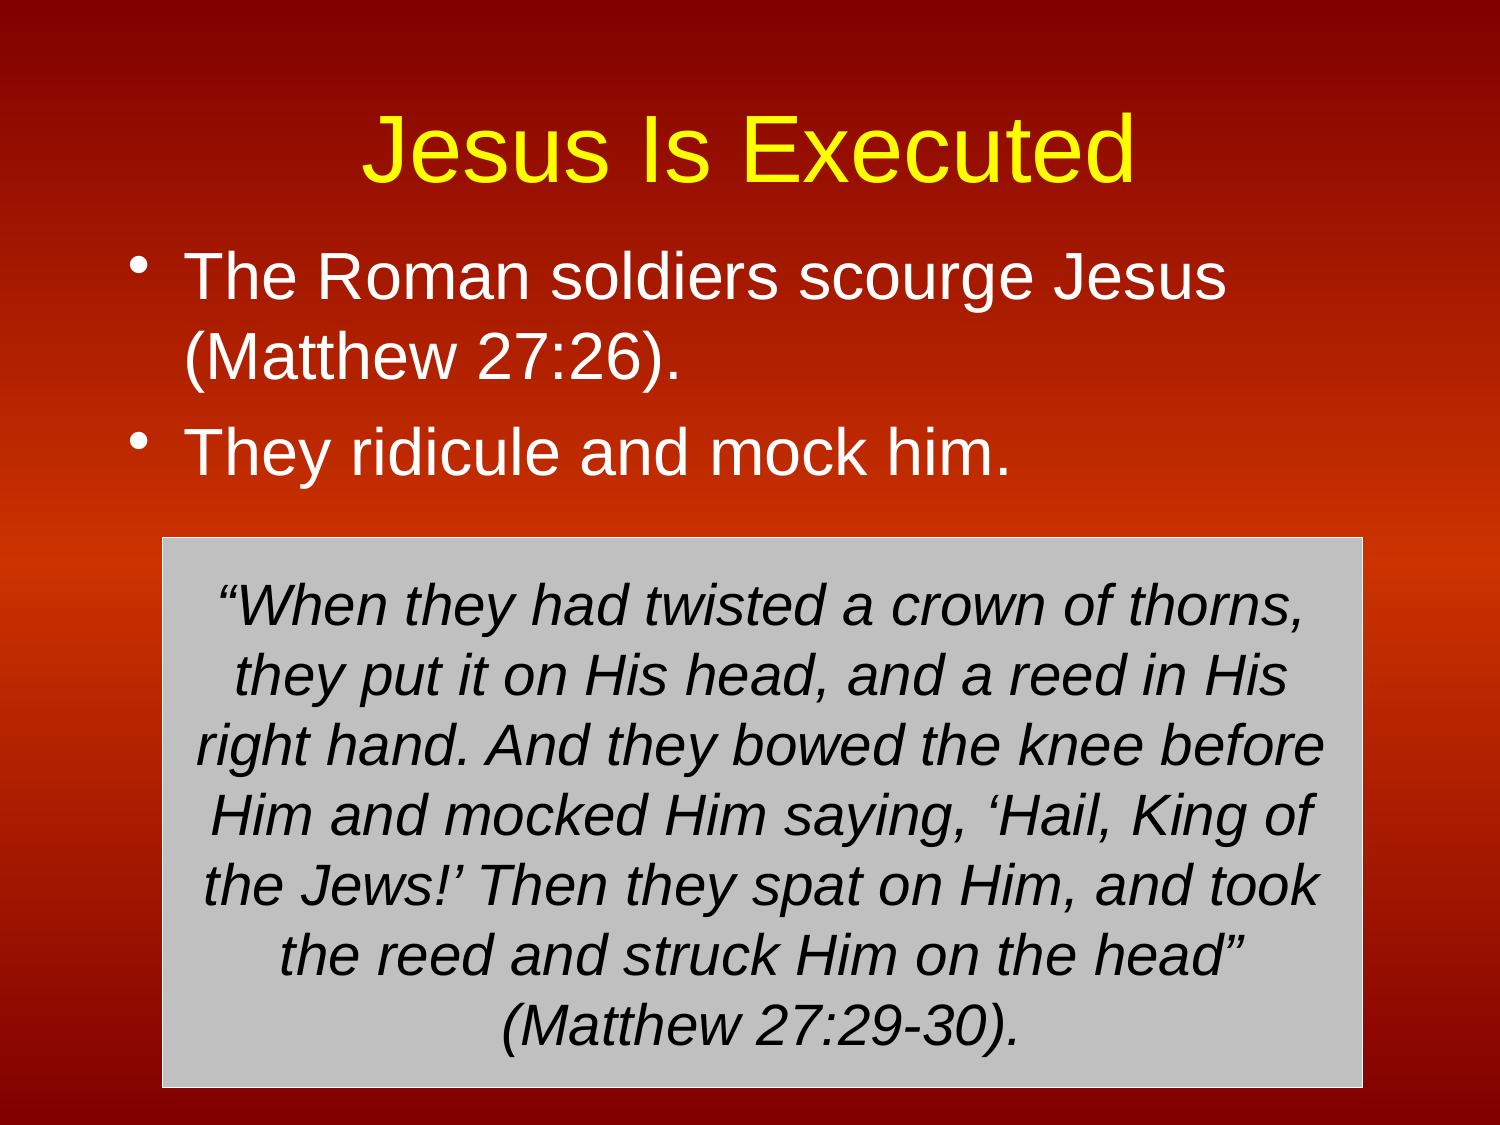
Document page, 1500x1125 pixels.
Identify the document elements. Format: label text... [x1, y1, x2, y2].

list The Roman soldiers scourge Jesus (Matthew 27:26). They ridicule and mock him. [112, 224, 1463, 1125]
text_box “When they had twisted a crown of thorns, they put it on His head, and a reed in His right hand. And they bowed the knee before Him and mocked Him saying, ‘Hail, King of the Jews!’ Then they spat on Him, and took the reed and struck Him on the head” (Matthew 27:29-30). [162, 537, 1363, 1088]
title Jesus Is Executed [37, 50, 1463, 238]
